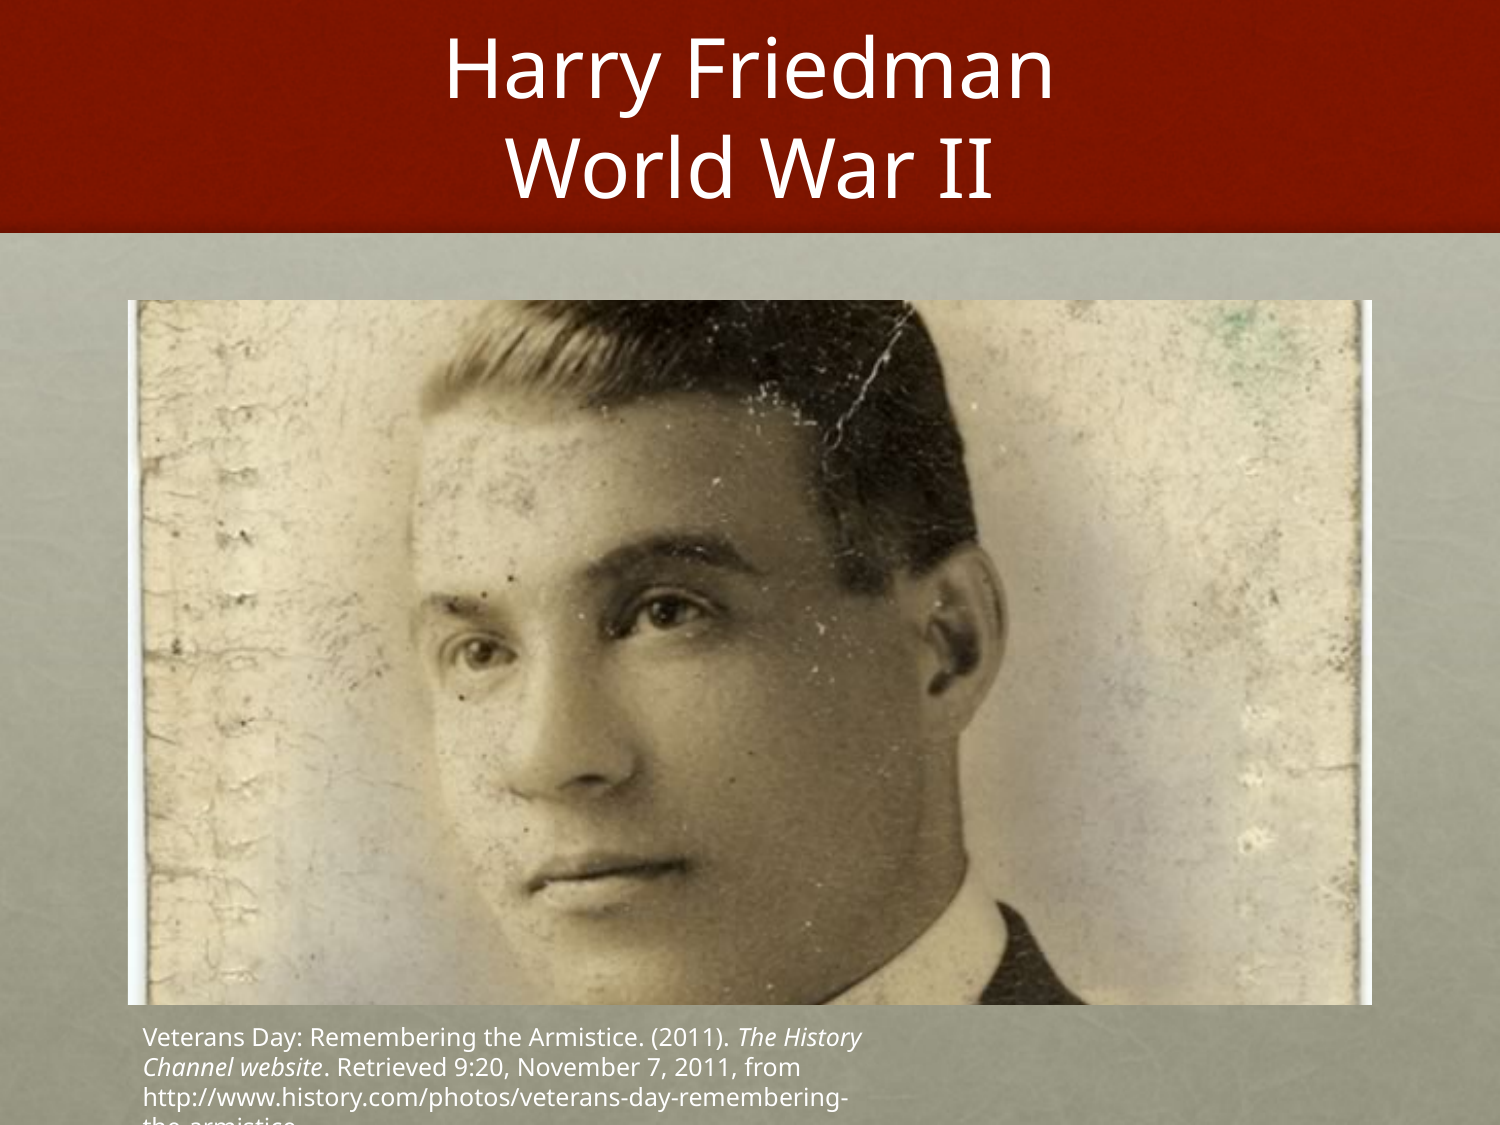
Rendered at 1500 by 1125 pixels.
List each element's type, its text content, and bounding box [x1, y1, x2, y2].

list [127, 299, 1373, 1006]
picture [0, 214, 1500, 1125]
title Harry Friedman World War II [127, 10, 1372, 221]
text_box Veterans Day: Remembering the Armistice. (2011). The History Channel website. Retrieved 9:20, November 7, 2011, from http://www.history.com/photos/veterans-day-remembering-the-armistice. [127, 1040, 878, 1125]
